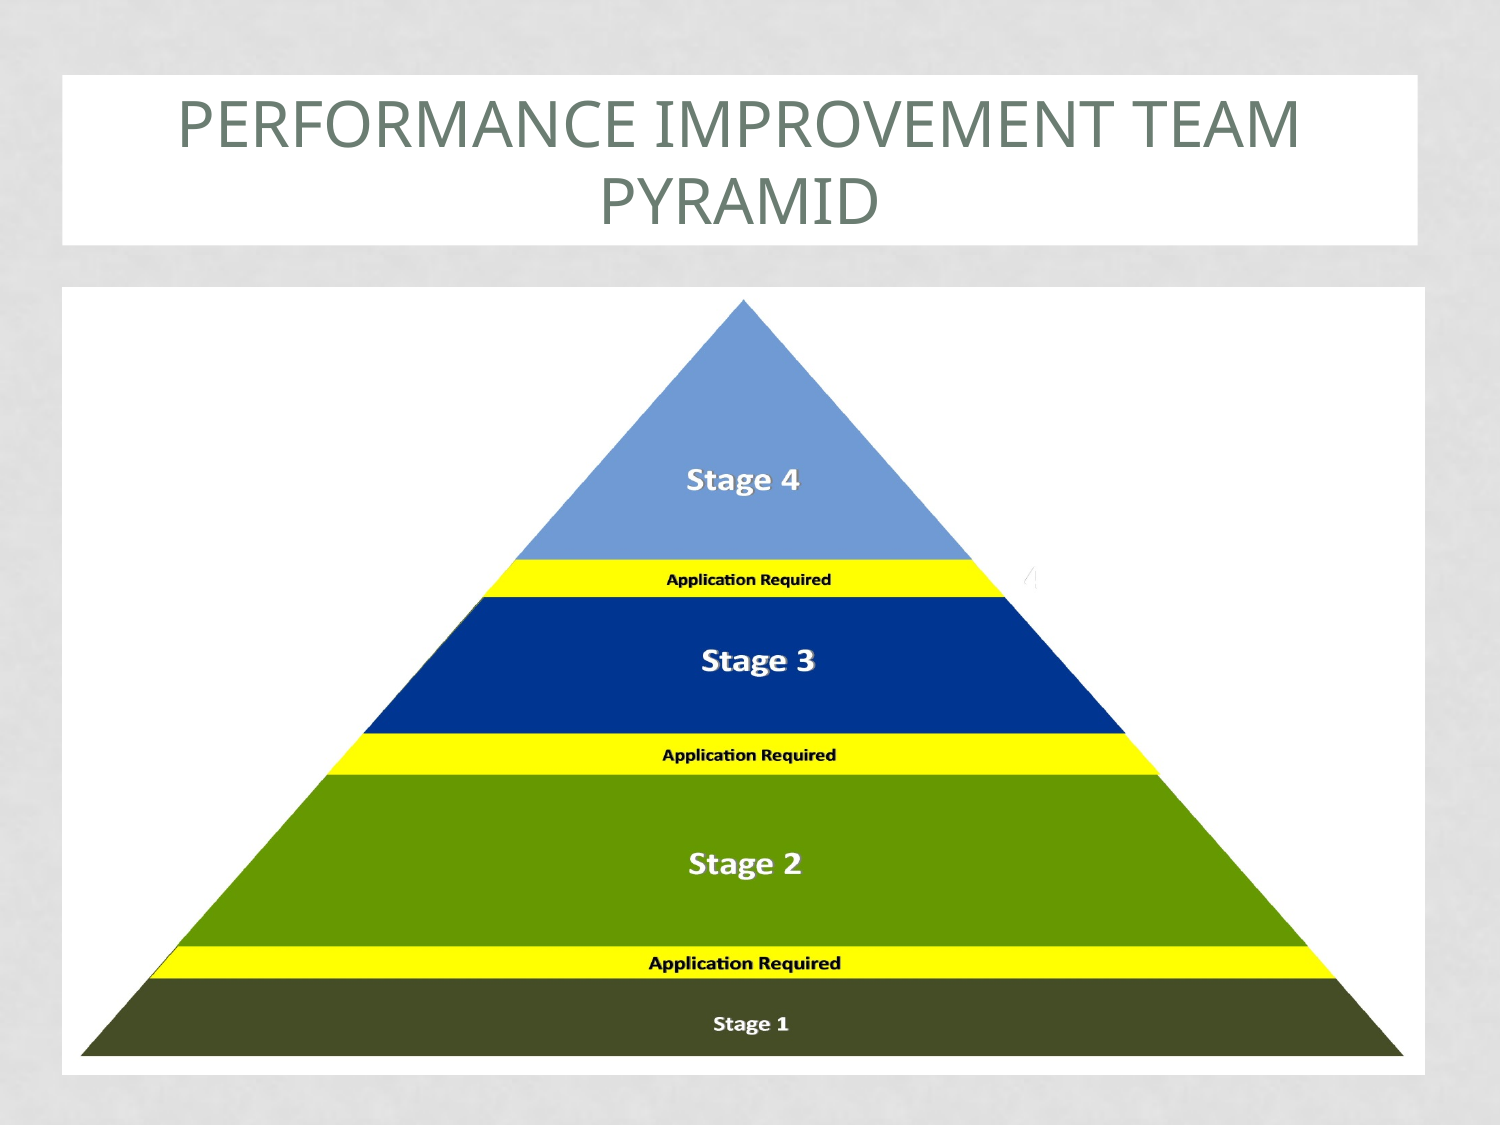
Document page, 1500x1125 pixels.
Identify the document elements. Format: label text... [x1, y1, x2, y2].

title Performance Improvement Team Pyramid [62, 75, 1418, 246]
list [62, 287, 1426, 1076]
